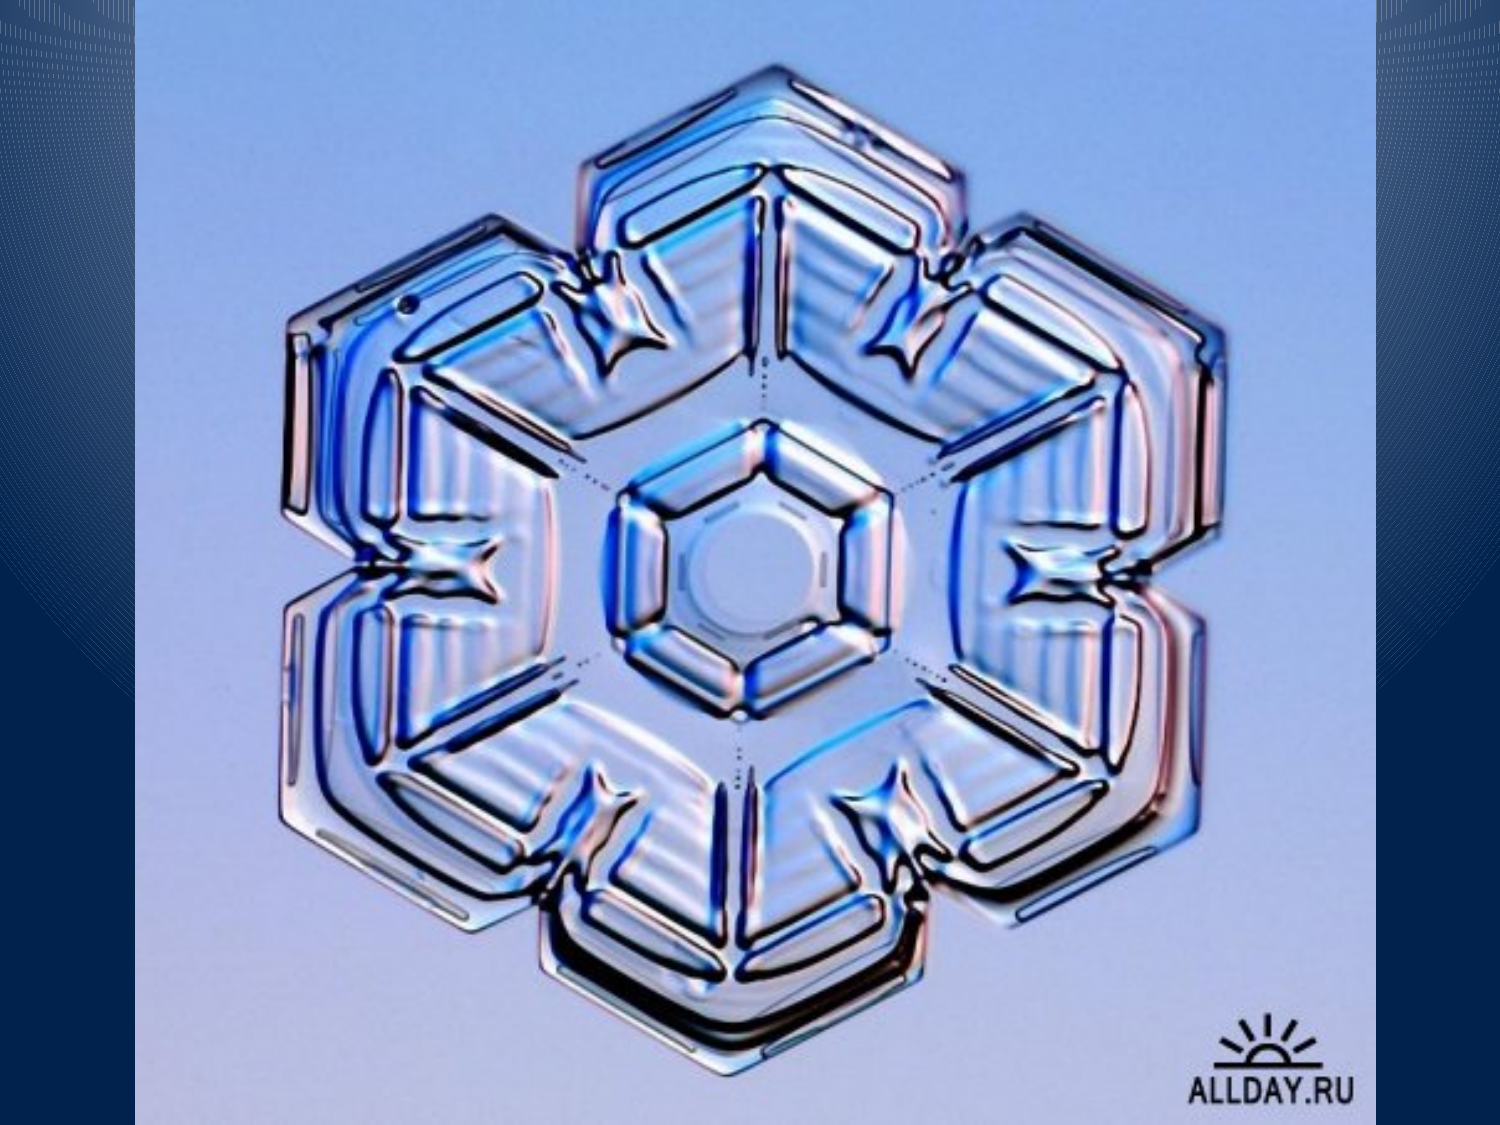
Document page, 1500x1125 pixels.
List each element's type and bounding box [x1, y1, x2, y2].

picture [135, 0, 1377, 1125]
